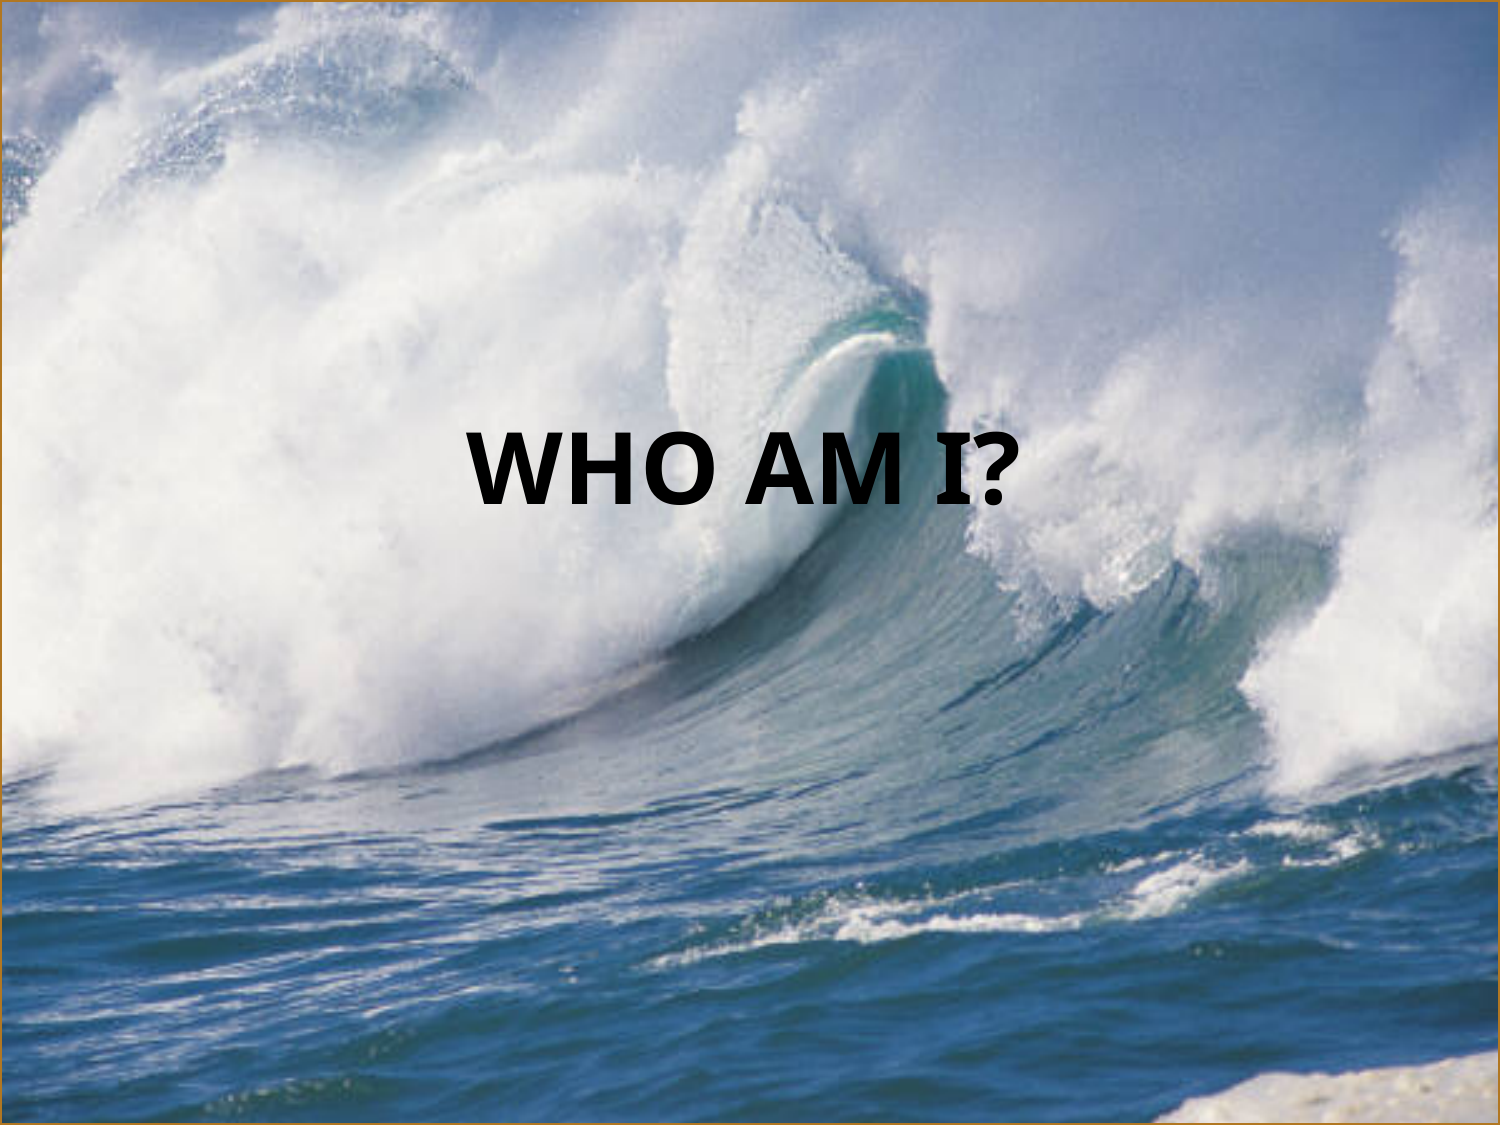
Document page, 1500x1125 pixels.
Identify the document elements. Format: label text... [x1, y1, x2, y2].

title Who am I? [69, 224, 1420, 525]
text_box [0, 0, 1500, 1125]
